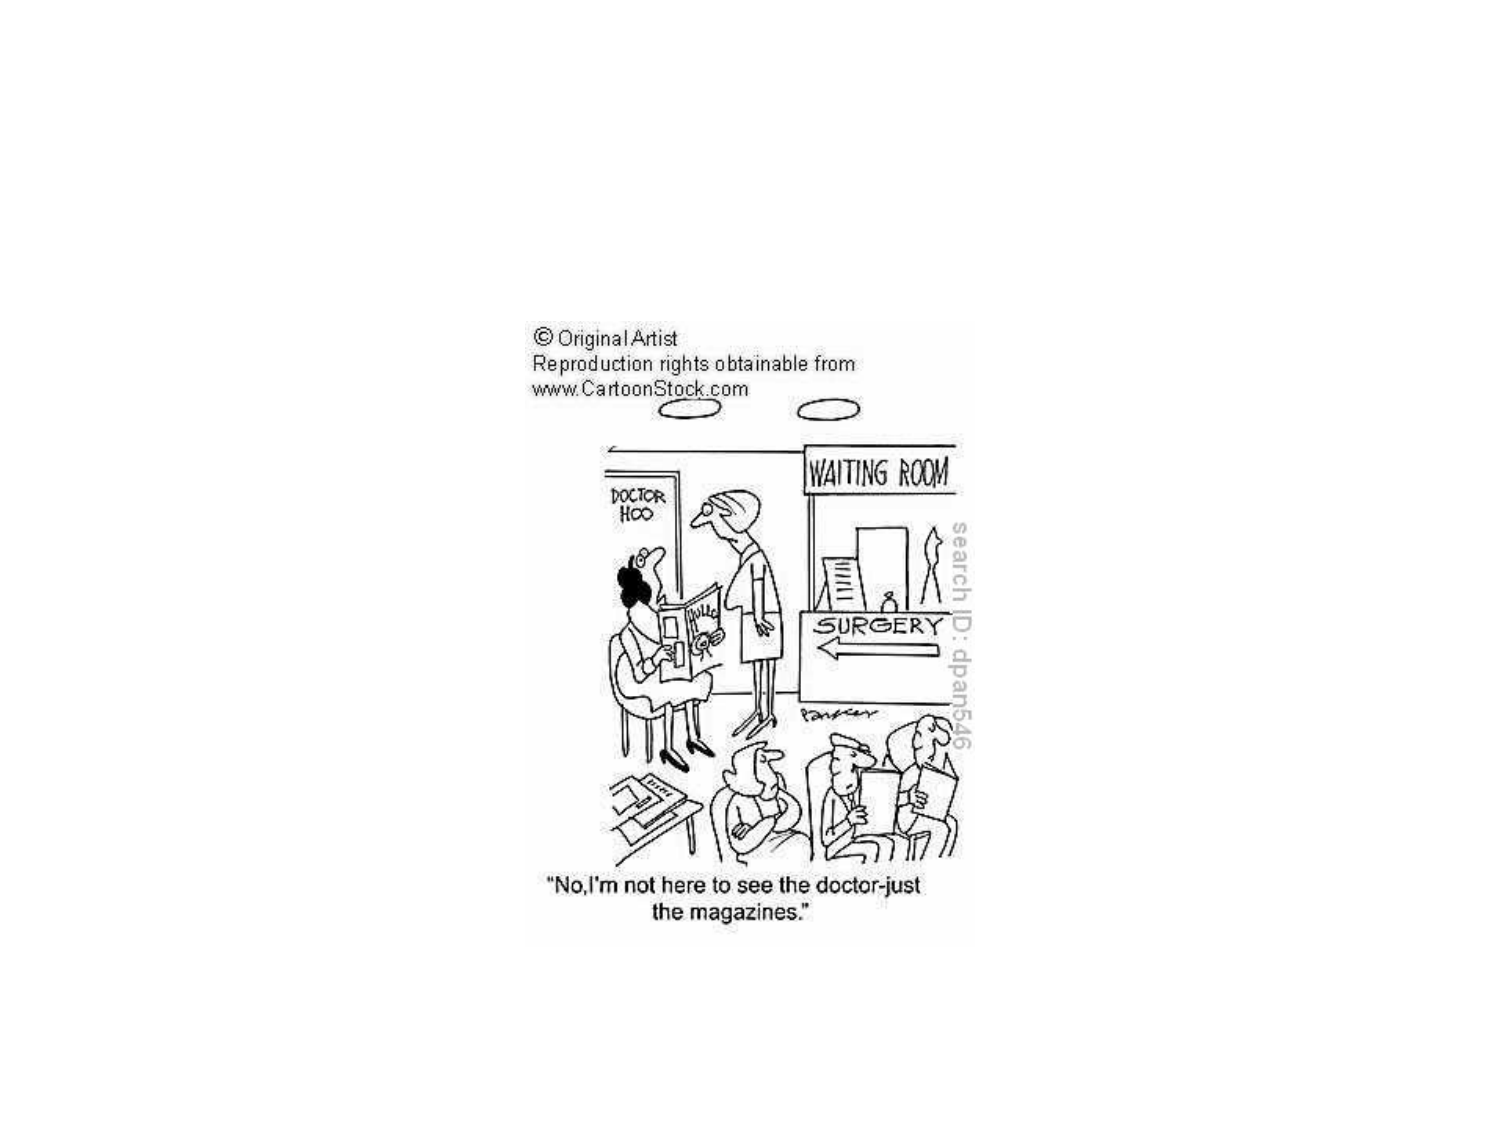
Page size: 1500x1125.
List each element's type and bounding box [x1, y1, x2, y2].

list [525, 320, 975, 947]
